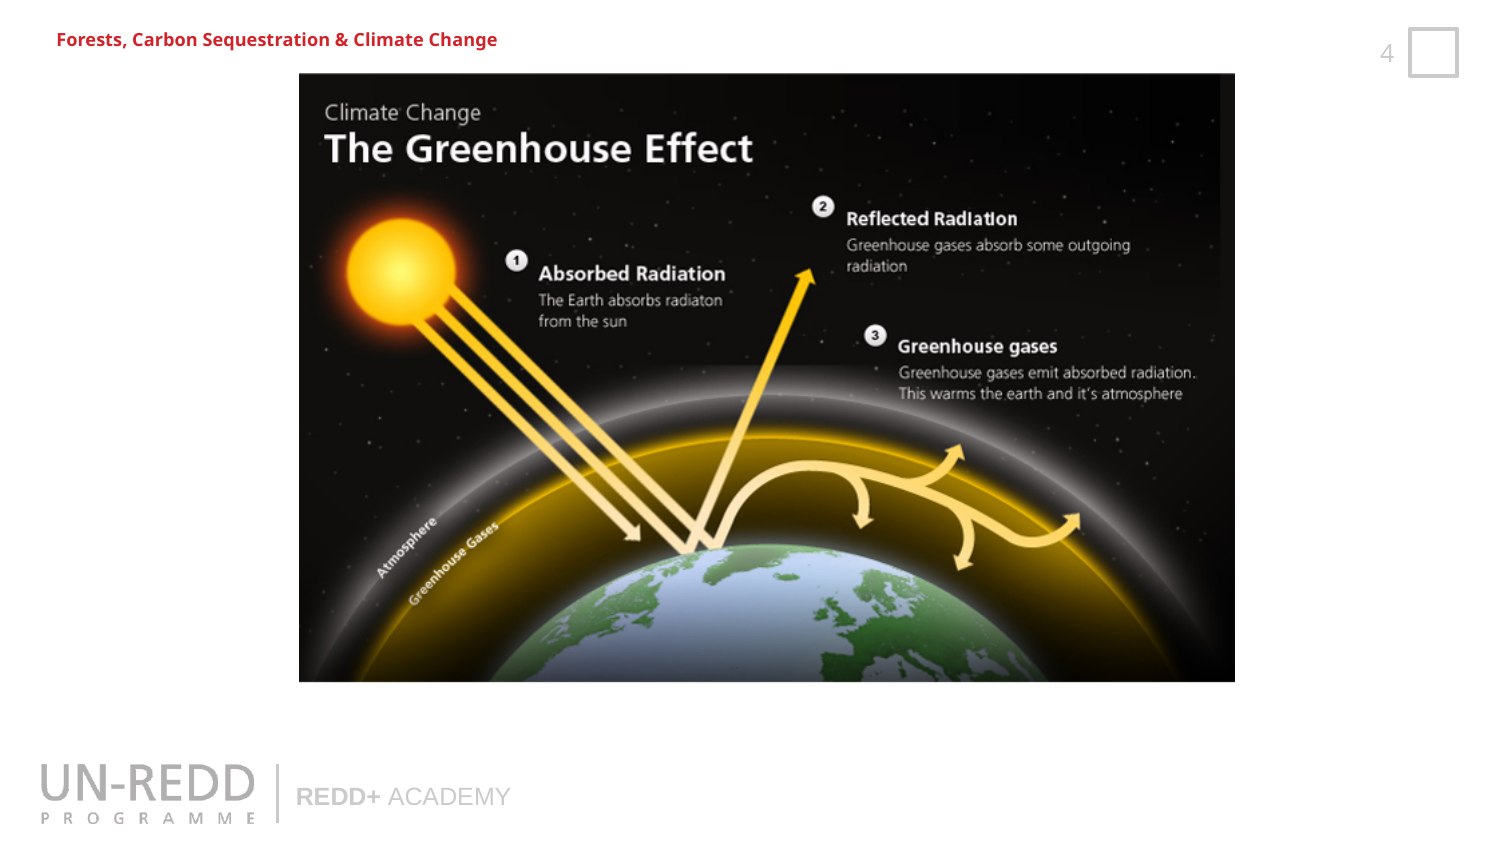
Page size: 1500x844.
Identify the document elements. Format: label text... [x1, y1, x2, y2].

picture [299, 72, 1235, 741]
list Forests, Carbon Sequestration & Climate Change [41, 20, 550, 68]
picture [41, 764, 254, 824]
